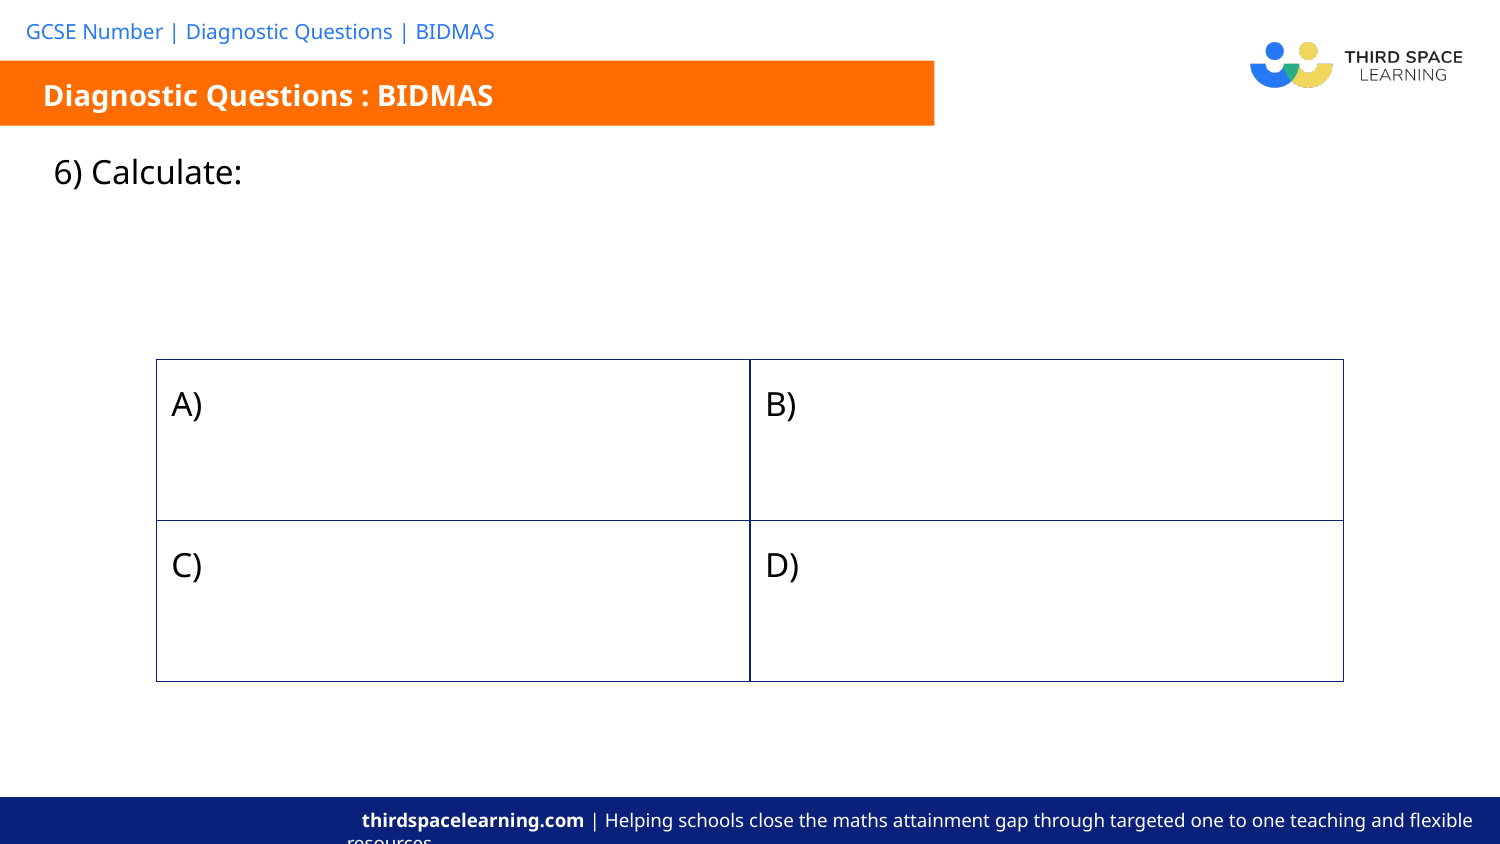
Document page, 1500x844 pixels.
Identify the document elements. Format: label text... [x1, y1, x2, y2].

text_box Diagnostic Questions : BIDMAS [27, 61, 850, 127]
picture [1250, 33, 1465, 99]
